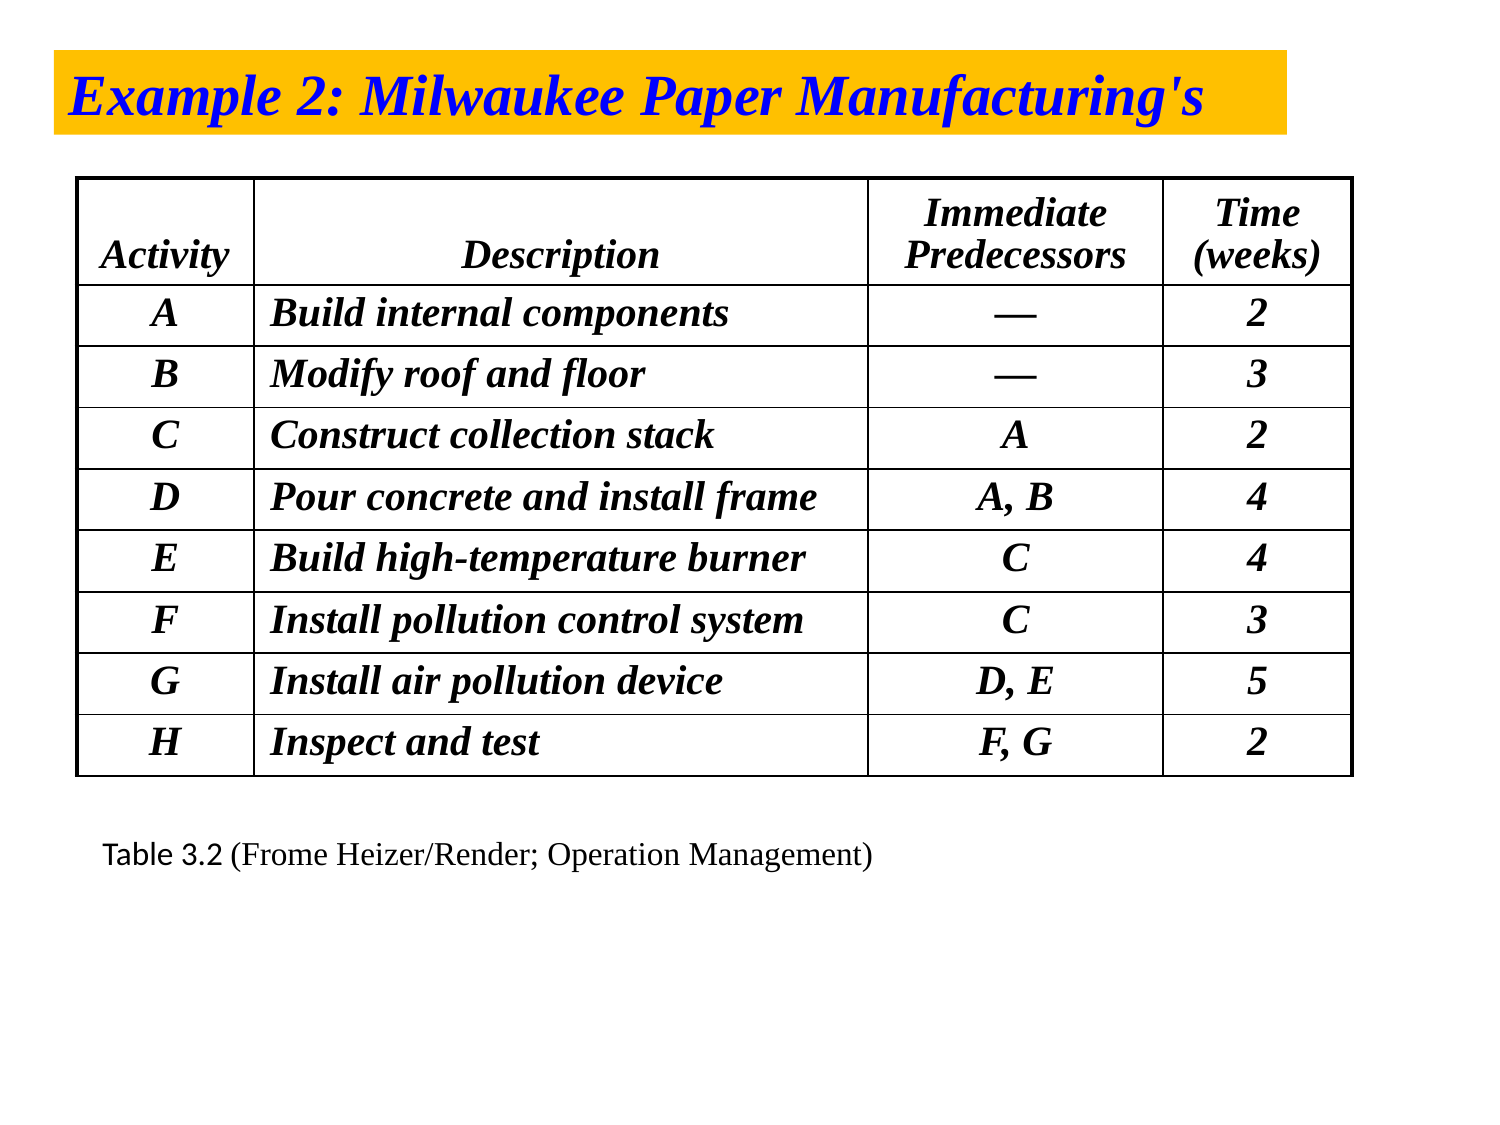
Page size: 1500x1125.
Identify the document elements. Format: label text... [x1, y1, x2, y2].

table_cell C [79, 408, 253, 468]
table_cell A [79, 286, 253, 345]
table_header Activity [79, 180, 253, 284]
table_cell 2 [1164, 715, 1350, 775]
table_cell F, G [869, 715, 1162, 775]
table_cell Construct collection stack [255, 408, 867, 468]
table_cell — [869, 286, 1162, 345]
table_cell 2 [1164, 286, 1350, 345]
table_header Time (weeks) [1164, 180, 1350, 284]
table_cell Inspect and test [255, 715, 867, 775]
table_header Description [255, 180, 867, 284]
table_cell 3 [1164, 593, 1350, 652]
table_cell Install pollution control system [255, 593, 867, 652]
table_cell D [79, 470, 253, 529]
table_cell G [79, 654, 253, 714]
table_cell A [869, 408, 1162, 468]
table_cell 4 [1164, 470, 1350, 529]
table_cell Modify roof and floor [255, 347, 867, 407]
table_cell D, E [869, 654, 1162, 714]
table_cell 2 [1164, 408, 1350, 468]
table_cell E [79, 531, 253, 591]
table_cell F [79, 593, 253, 652]
text_box Example 2: Milwaukee Paper Manufacturing's [53, 50, 1287, 135]
table_cell — [869, 347, 1162, 407]
text_box Table 3.2 (Frome Heizer/Render; Operation Management) [87, 824, 1116, 880]
table_cell H [79, 715, 253, 775]
table_header Immediate Predecessors [869, 180, 1162, 284]
table_cell 3 [1164, 347, 1350, 407]
table_cell Build high-temperature burner [255, 531, 867, 591]
table_cell C [869, 531, 1162, 591]
table_cell A, B [869, 470, 1162, 529]
table_cell 4 [1164, 531, 1350, 591]
table_cell B [79, 347, 253, 407]
table_cell Build internal components [255, 286, 867, 345]
table_cell Pour concrete and install frame [255, 470, 867, 529]
table_cell 5 [1164, 654, 1350, 714]
table_cell Install air pollution device [255, 654, 867, 714]
table_cell C [869, 593, 1162, 652]
